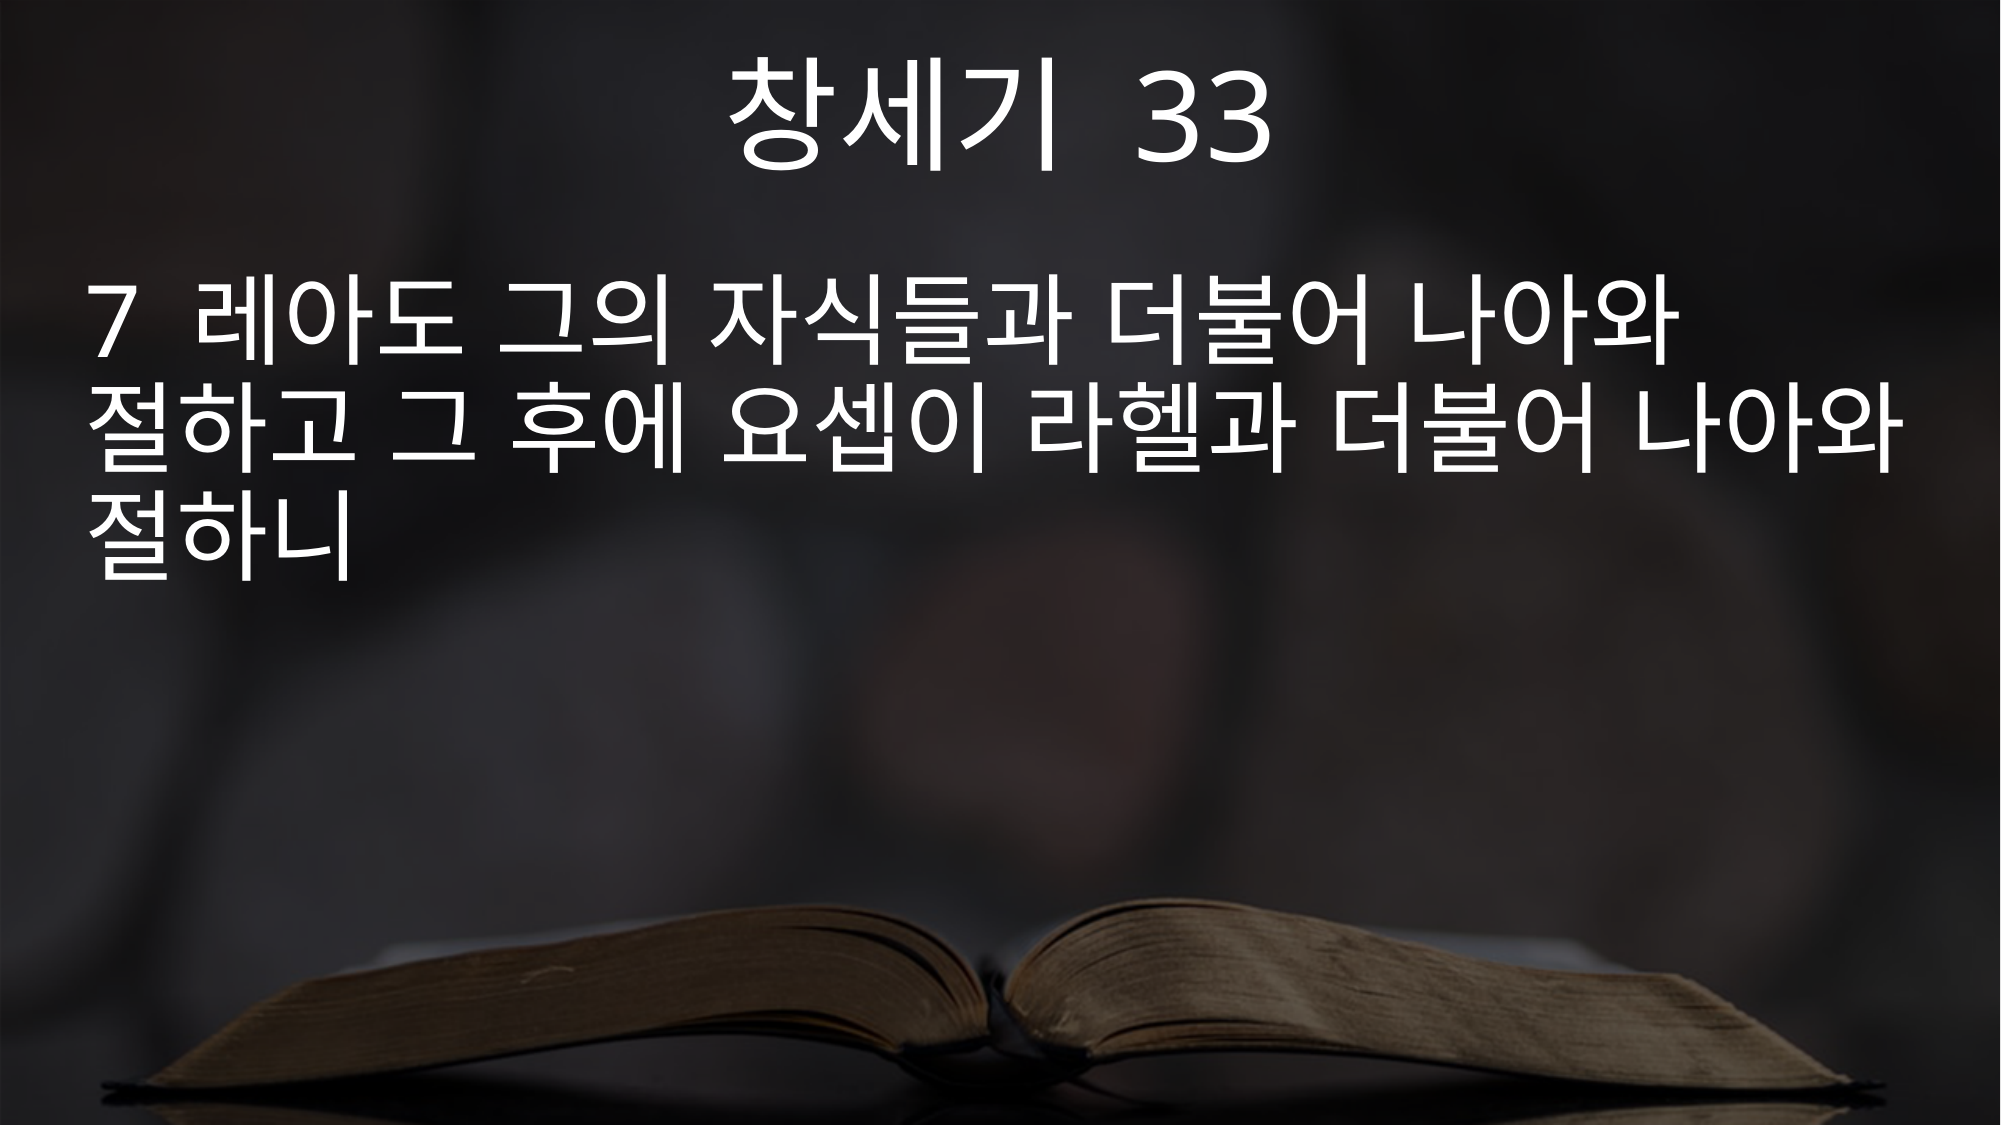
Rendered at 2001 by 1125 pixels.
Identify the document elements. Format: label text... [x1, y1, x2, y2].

footer 창세기 33 [0, 32, 2000, 192]
picture [0, 0, 2001, 1125]
list 7 레아도 그의 자식들과 더불어 나아와 절하고 그 후에 요셉이 라헬과 더불어 나아와 절하니 [69, 263, 1953, 423]
